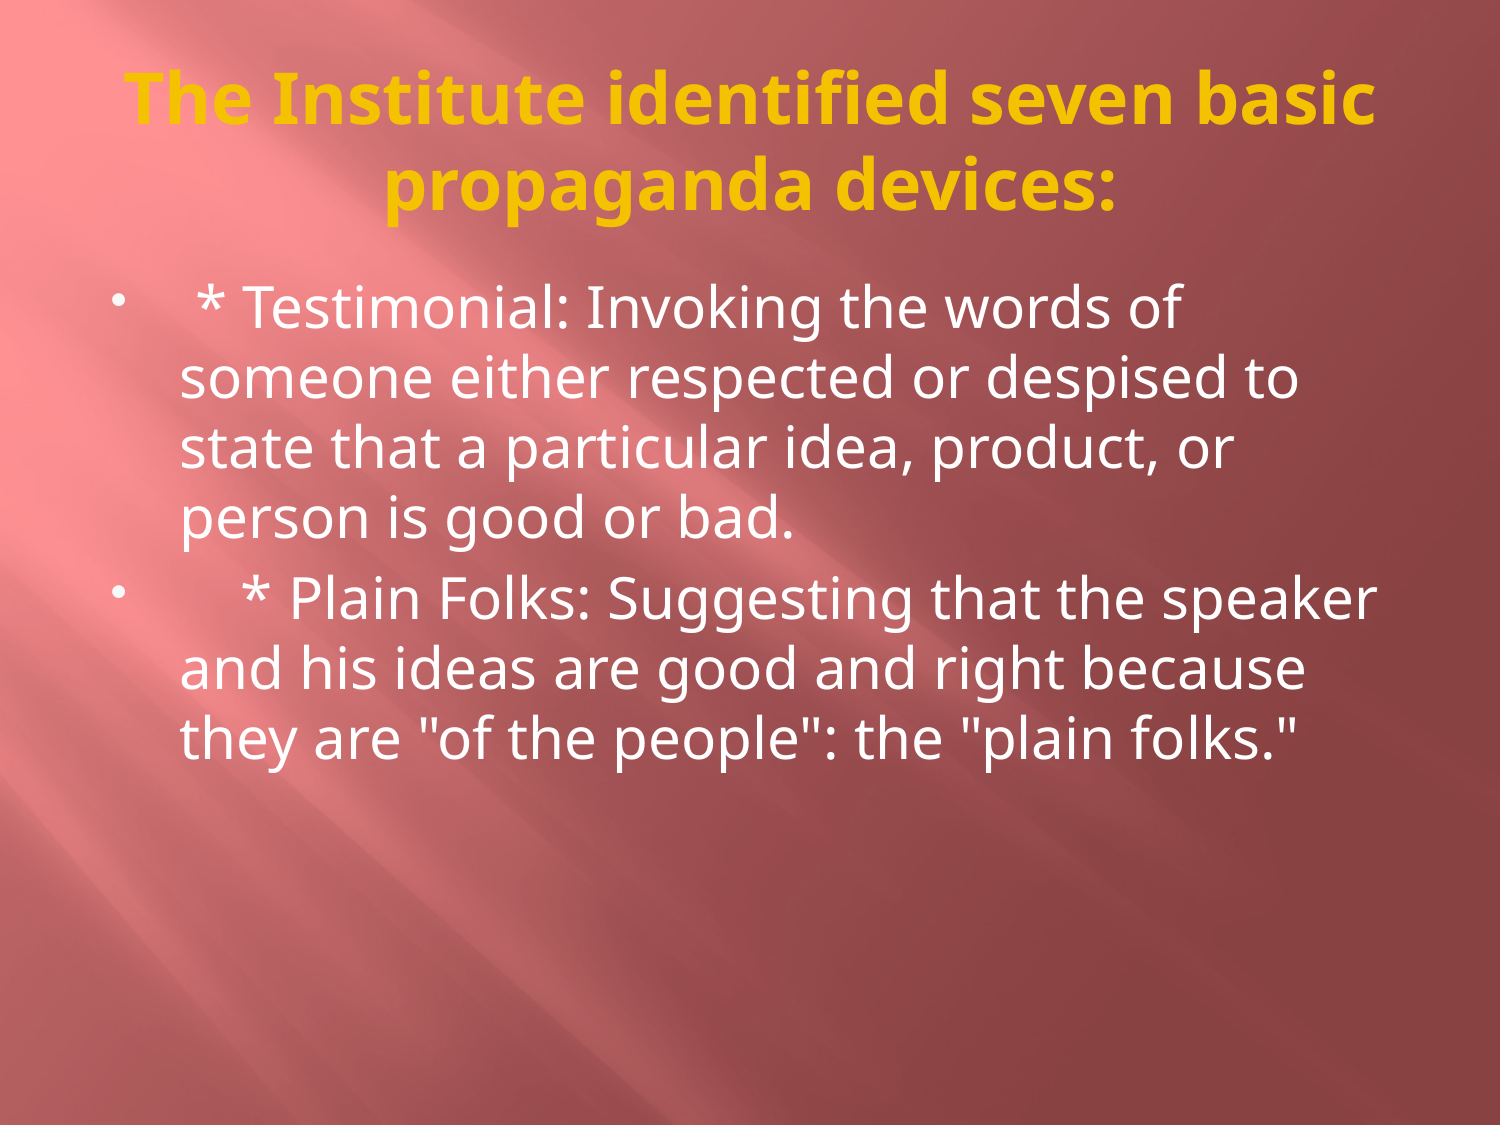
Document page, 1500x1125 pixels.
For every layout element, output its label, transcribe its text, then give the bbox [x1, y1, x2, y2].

title The Institute identified seven basic propaganda devices: [75, 45, 1425, 233]
list * Testimonial: Invoking the words of someone either respected or despised to state that a particular idea, product, or person is good or bad. * Plain Folks: Suggesting that the speaker and his ideas are good and right because they are "of the people": the "plain folks." [75, 262, 1425, 1035]
